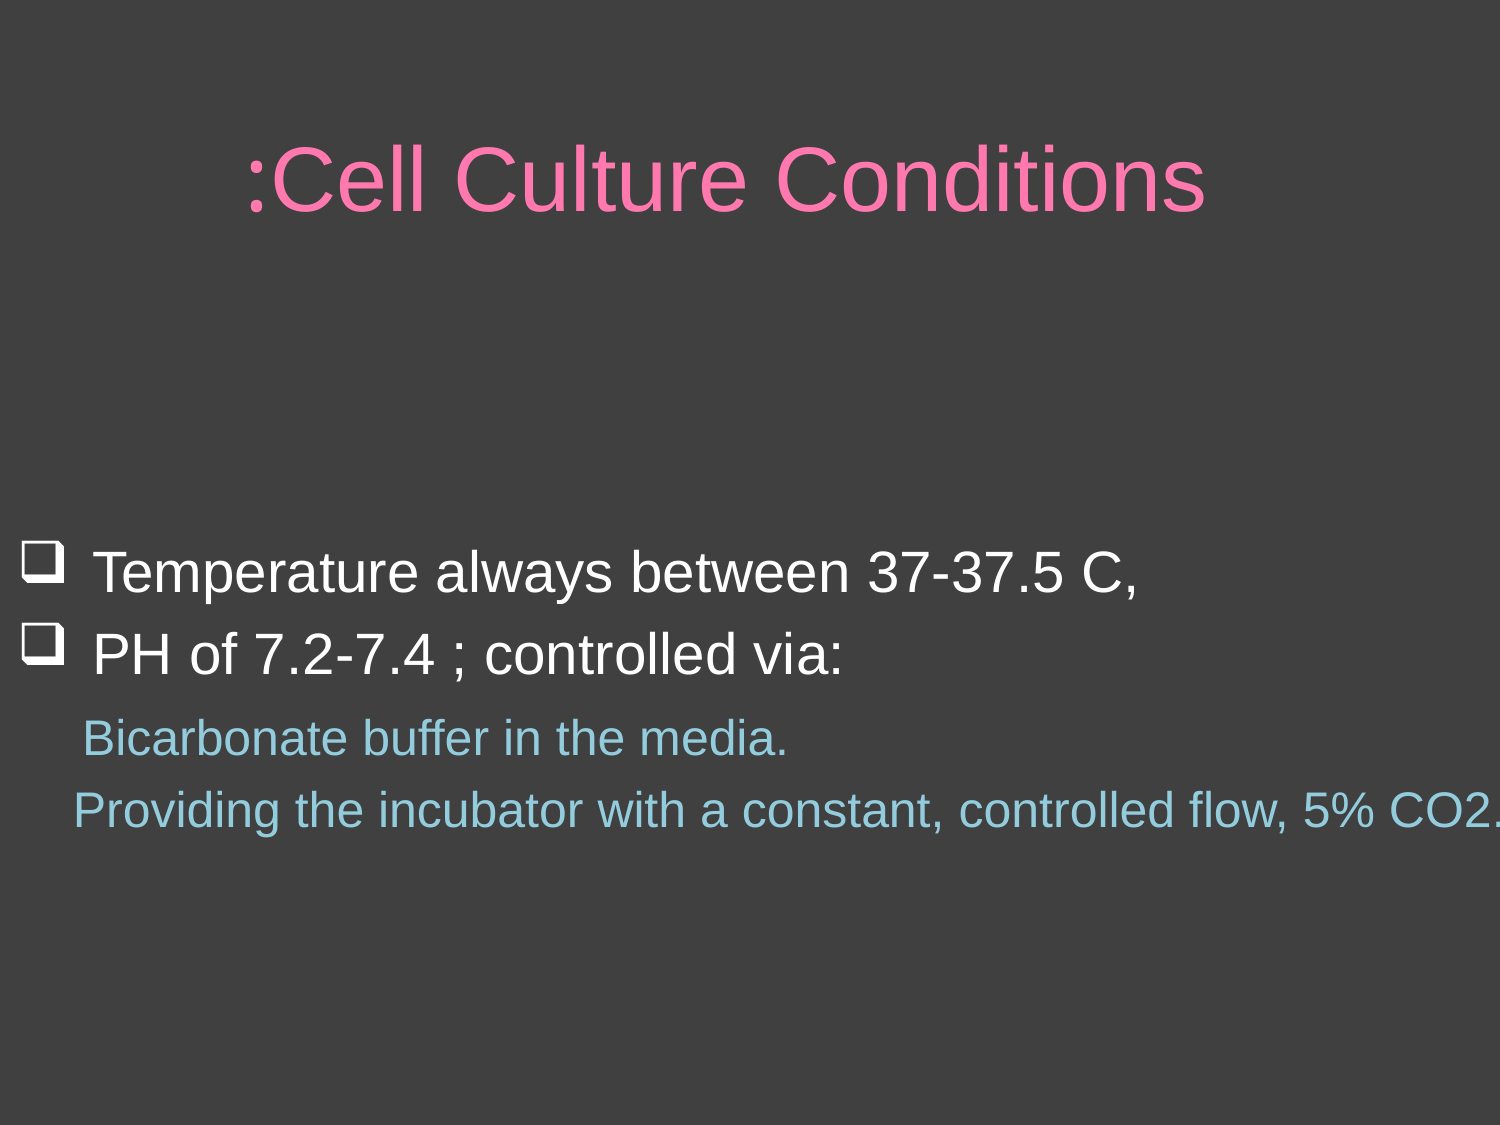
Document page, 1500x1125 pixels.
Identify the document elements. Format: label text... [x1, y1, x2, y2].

subtitle Temperature always between 37-37.5 C, PH of 7.2-7.4 ; controlled via: Bicarbonate buffer in the media. Providing the incubator with a constant, controlled flow, 5% CO2. [2, 527, 1500, 917]
title Cell Culture Conditions: [88, 54, 1364, 296]
